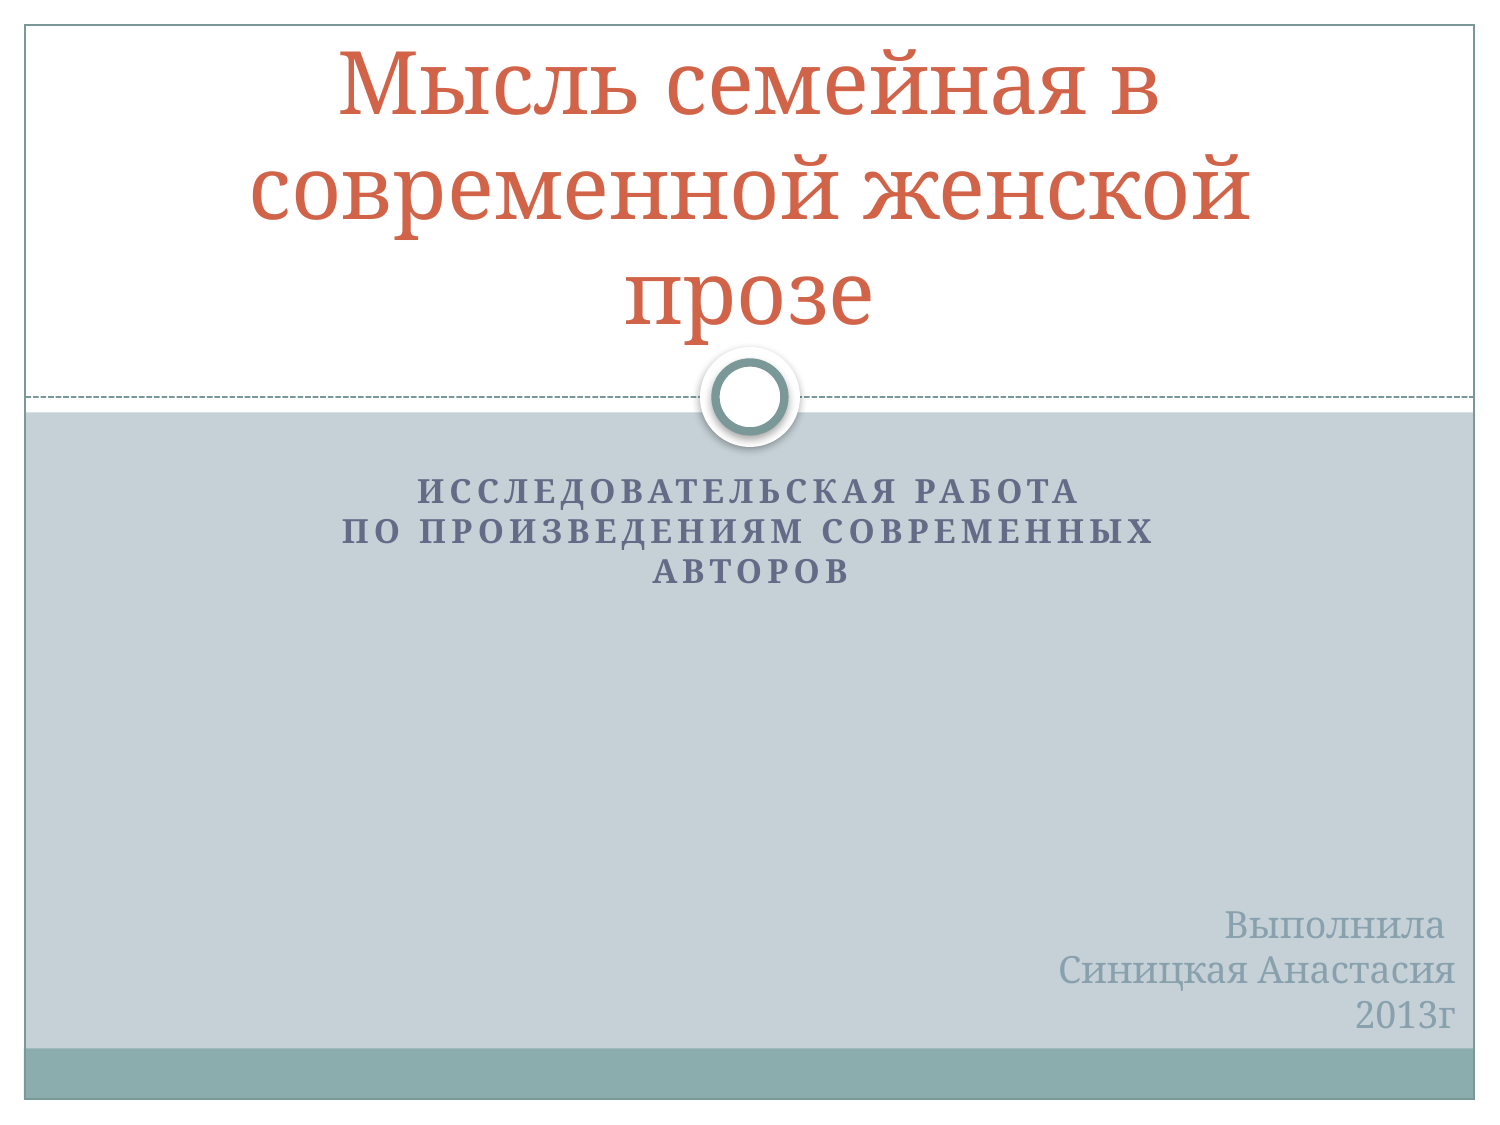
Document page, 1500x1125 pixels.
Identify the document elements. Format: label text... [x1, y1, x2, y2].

title Мысль семейная в современной женской прозе [112, 62, 1388, 350]
text_box Выполнила Синицкая Анастасия 2013г [891, 893, 1471, 1043]
subtitle Исследовательская работа по произведениям современных авторов [225, 462, 1275, 750]
